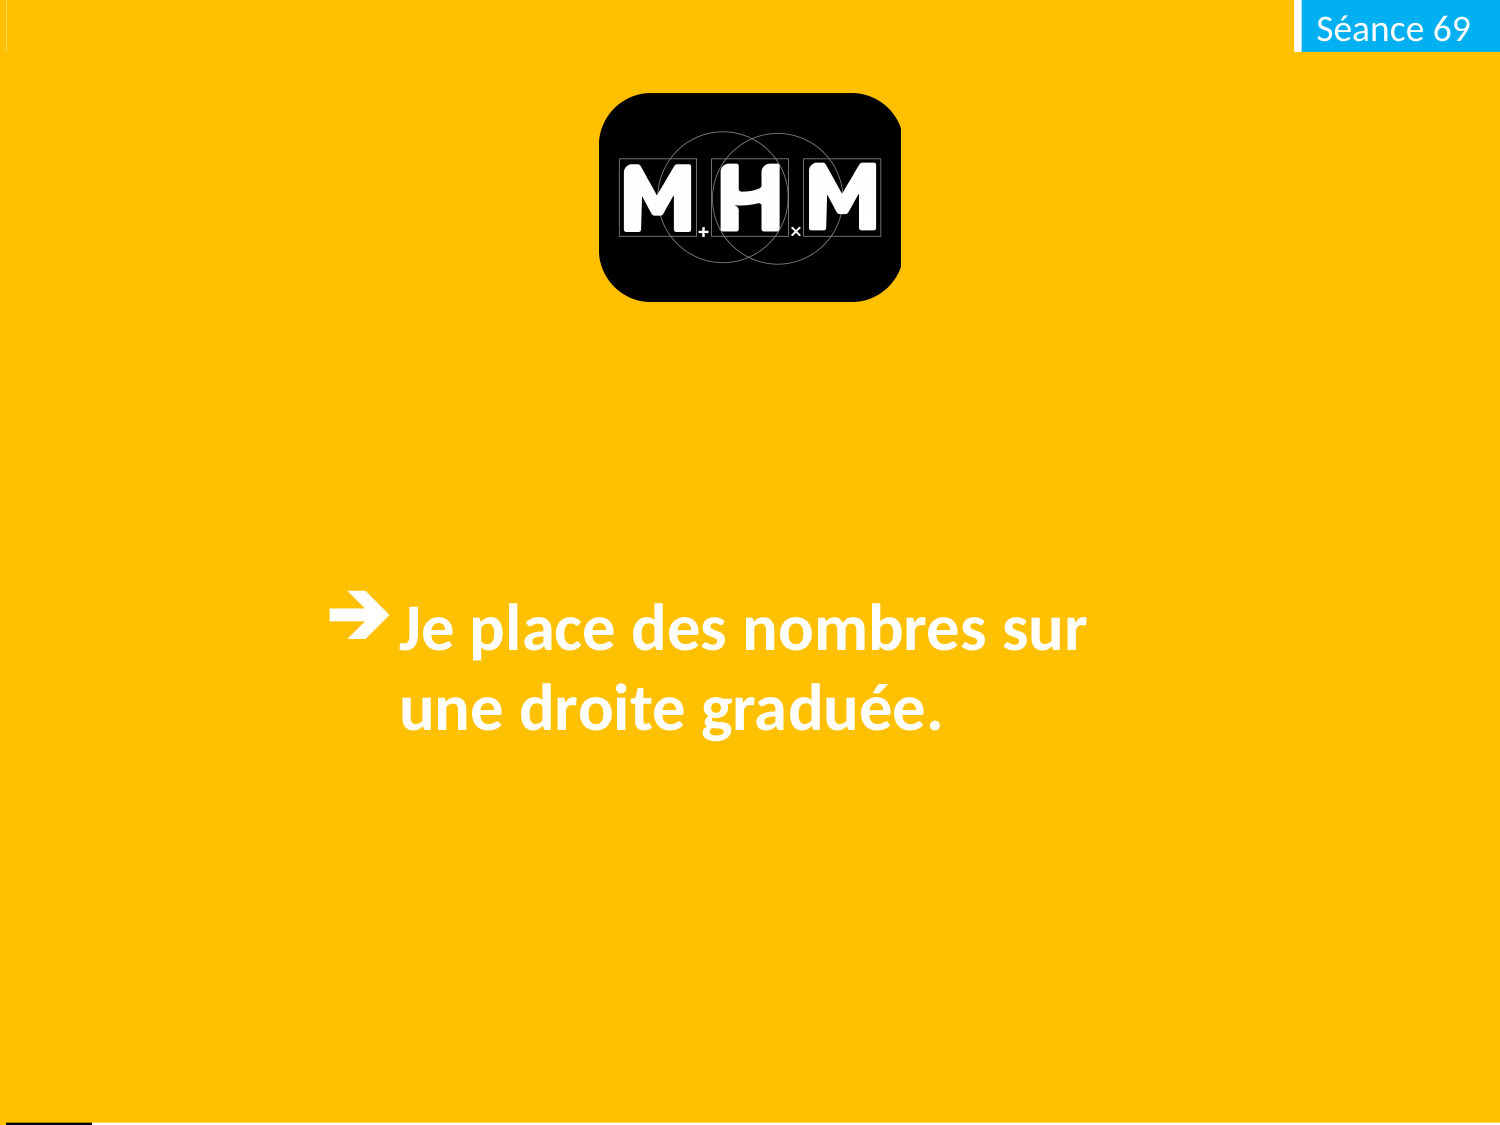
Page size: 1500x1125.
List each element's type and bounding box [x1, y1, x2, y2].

text_box [0, 51, 1500, 1123]
